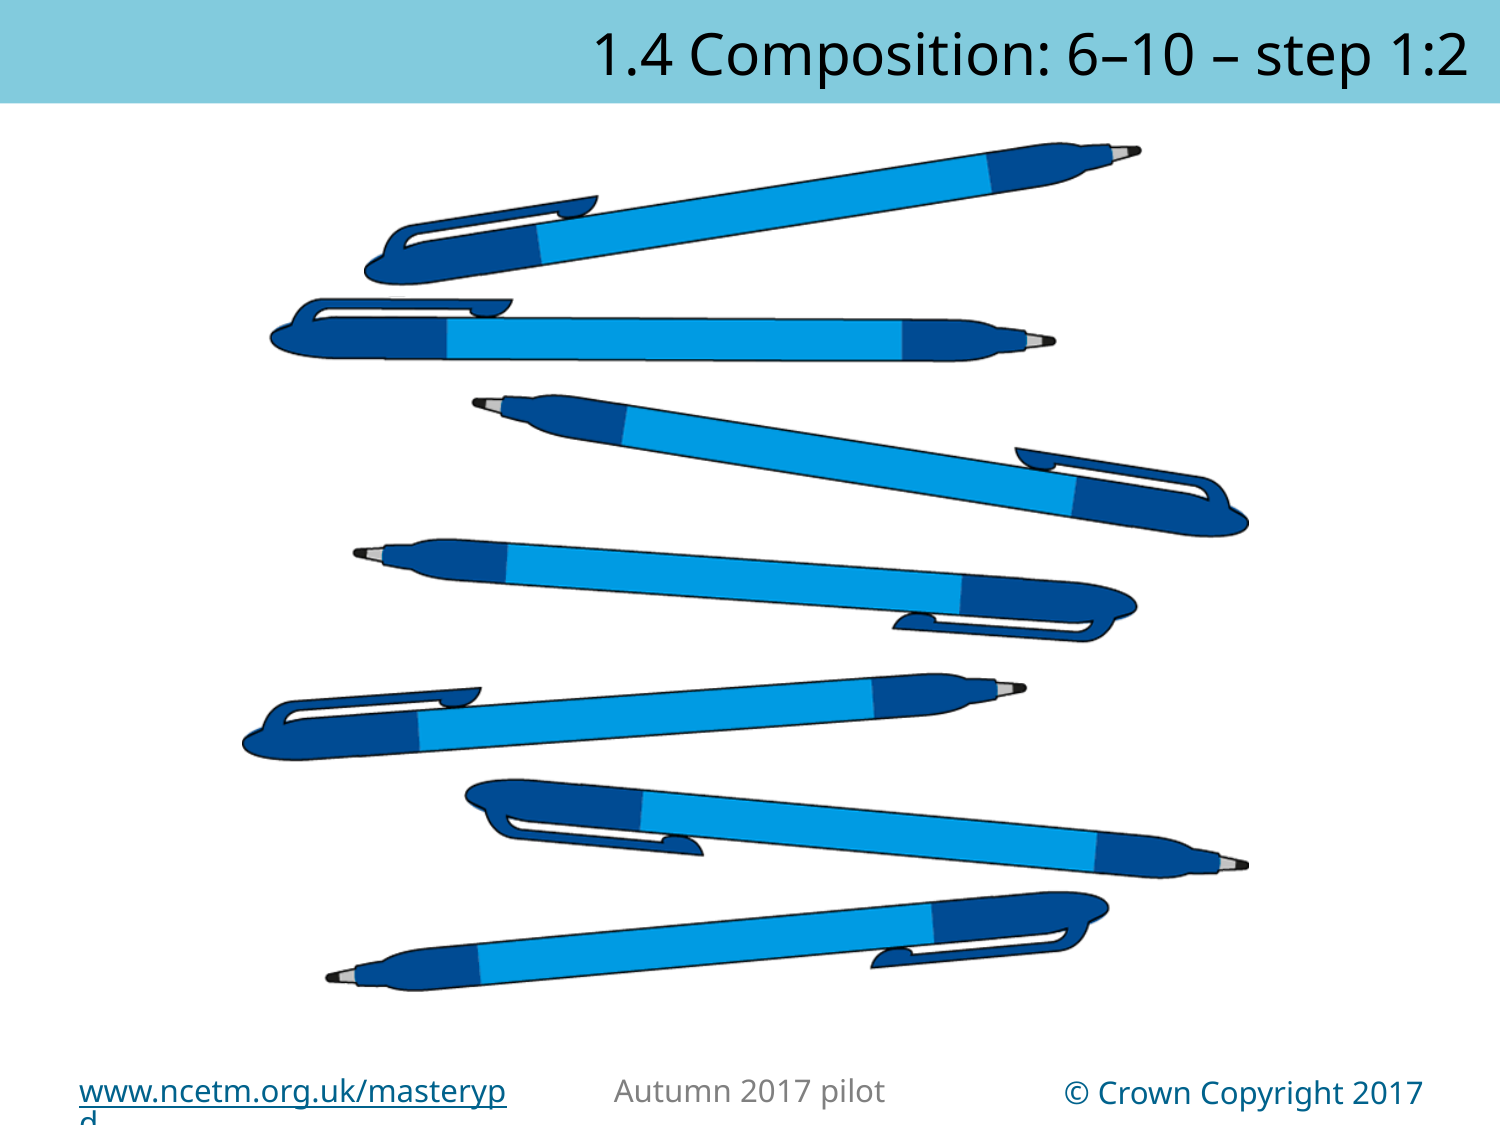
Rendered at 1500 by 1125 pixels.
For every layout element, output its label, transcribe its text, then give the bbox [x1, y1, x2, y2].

list 1.4 Composition: 6–10 – step 1:2 [0, 0, 1500, 104]
picture [359, 120, 1372, 287]
picture [241, 296, 1282, 1012]
